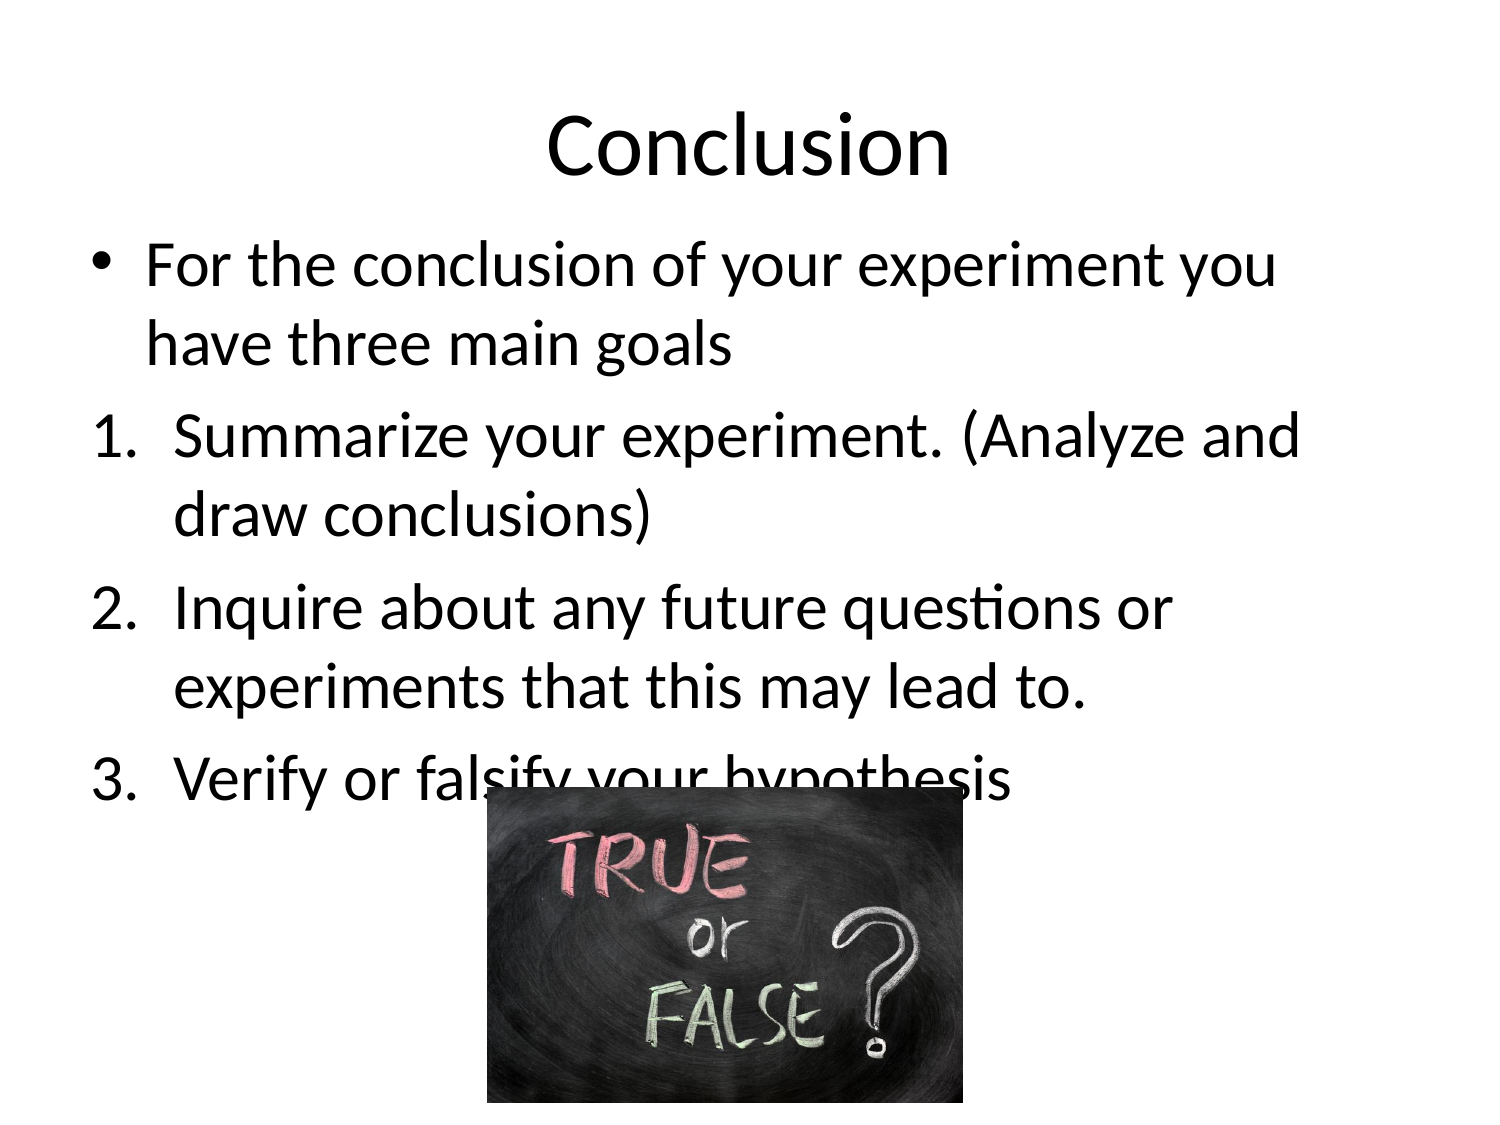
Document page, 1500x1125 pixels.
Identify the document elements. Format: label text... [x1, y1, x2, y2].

picture [487, 787, 963, 1104]
list For the conclusion of your experiment you have three main goals Summarize your experiment. (Analyze and draw conclusions) Inquire about any future questions or experiments that this may lead to. Verify or falsify your hypothesis [75, 212, 1425, 825]
title Conclusion [75, 45, 1425, 212]
